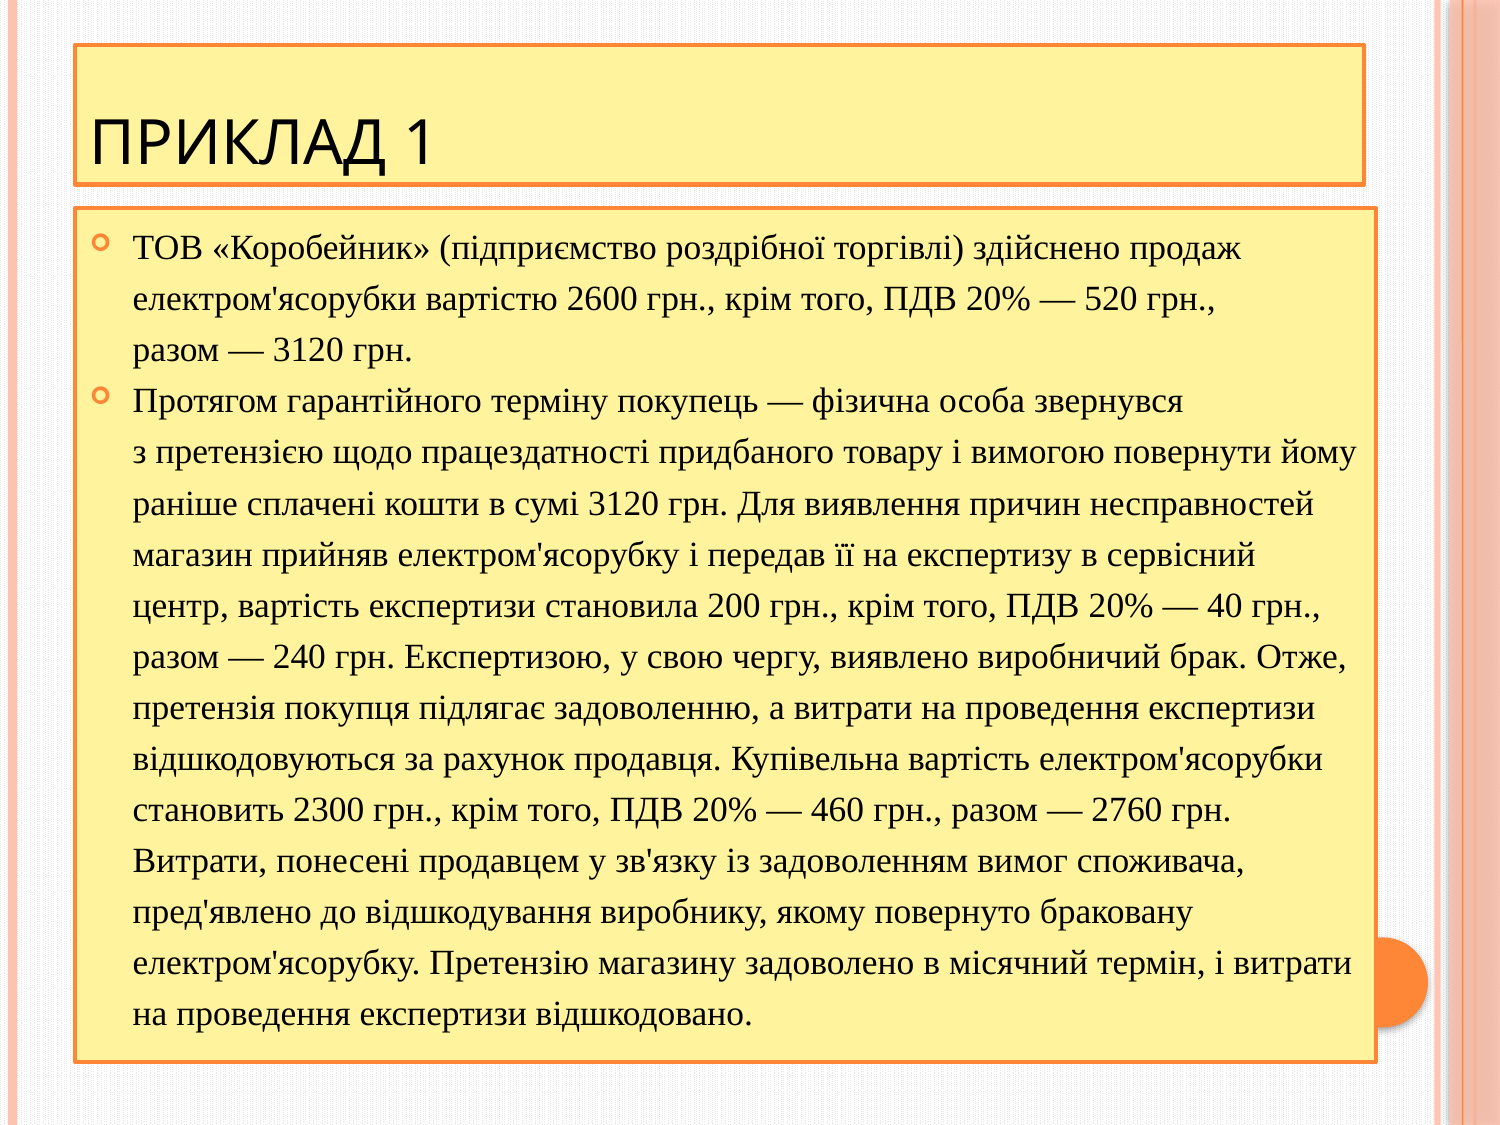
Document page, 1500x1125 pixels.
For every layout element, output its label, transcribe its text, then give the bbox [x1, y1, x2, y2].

title Приклад 1 [73, 43, 1366, 187]
list ТОВ «Коробейник» (підприємство роздрібної торгівлі) здійснено продаж електром'ясорубки вартістю 2600 грн., крім того, ПДВ 20% — 520 грн., разом — 3120 грн. Протягом гарантійного терміну покупець — фізична особа звернувся з претензією щодо працездатності придбаного товару і вимогою повернути йому раніше сплачені кошти в сумі 3120 грн. Для виявлення причин несправностей магазин прийняв електром'ясорубку і передав її на експертизу в сервісний центр, вартість експертизи становила 200 грн., крім того, ПДВ 20% — 40 грн., разом — 240 грн. Експертизою, у свою чергу, виявлено виробничий брак. Отже, претензія покупця підлягає задоволенню, а витрати на проведення експертизи відшкодовуються за рахунок продавця. Купівельна вартість електром'ясорубки становить 2300 грн., крім того, ПДВ 20% — 460 грн., разом — 2760 грн. Витрати, понесені продавцем у зв'язку із задоволенням вимог споживача, пред'явлено до відшкодування виробнику, якому повернуто браковану електром'ясорубку. Претензію магазину задоволено в місячний термін, і витрати на проведення експертизи відшкодовано. [73, 206, 1378, 1064]
